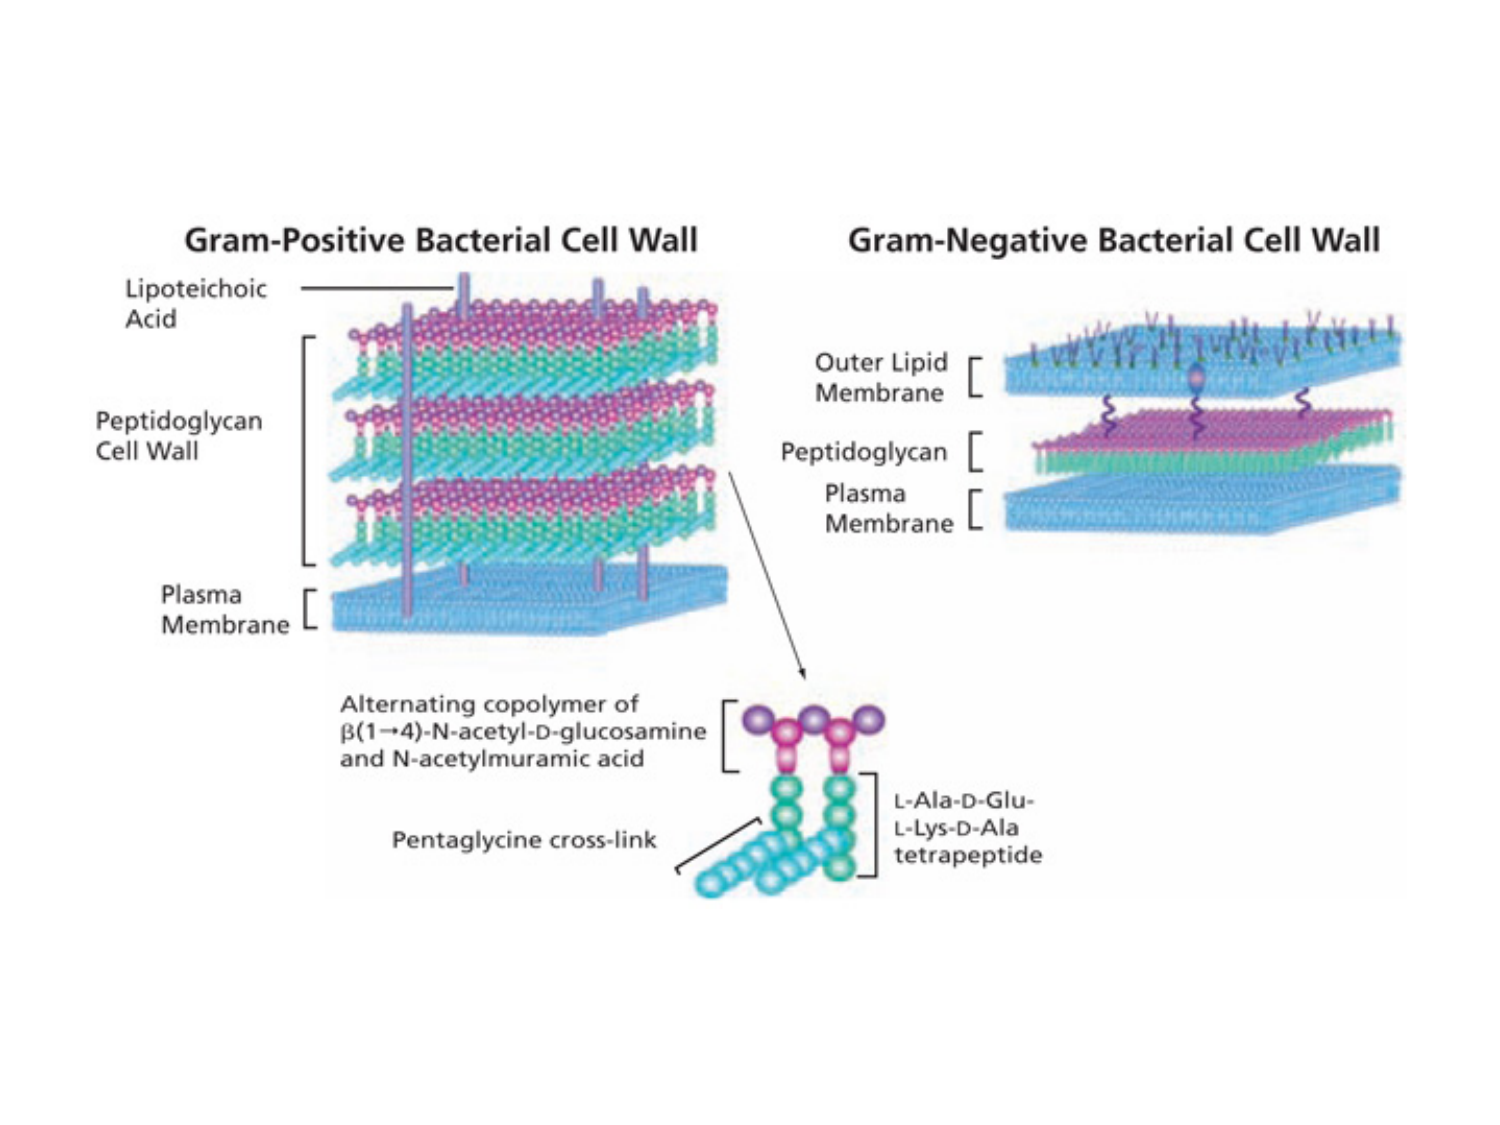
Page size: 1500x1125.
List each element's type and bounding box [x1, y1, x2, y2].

picture [89, 214, 1411, 909]
